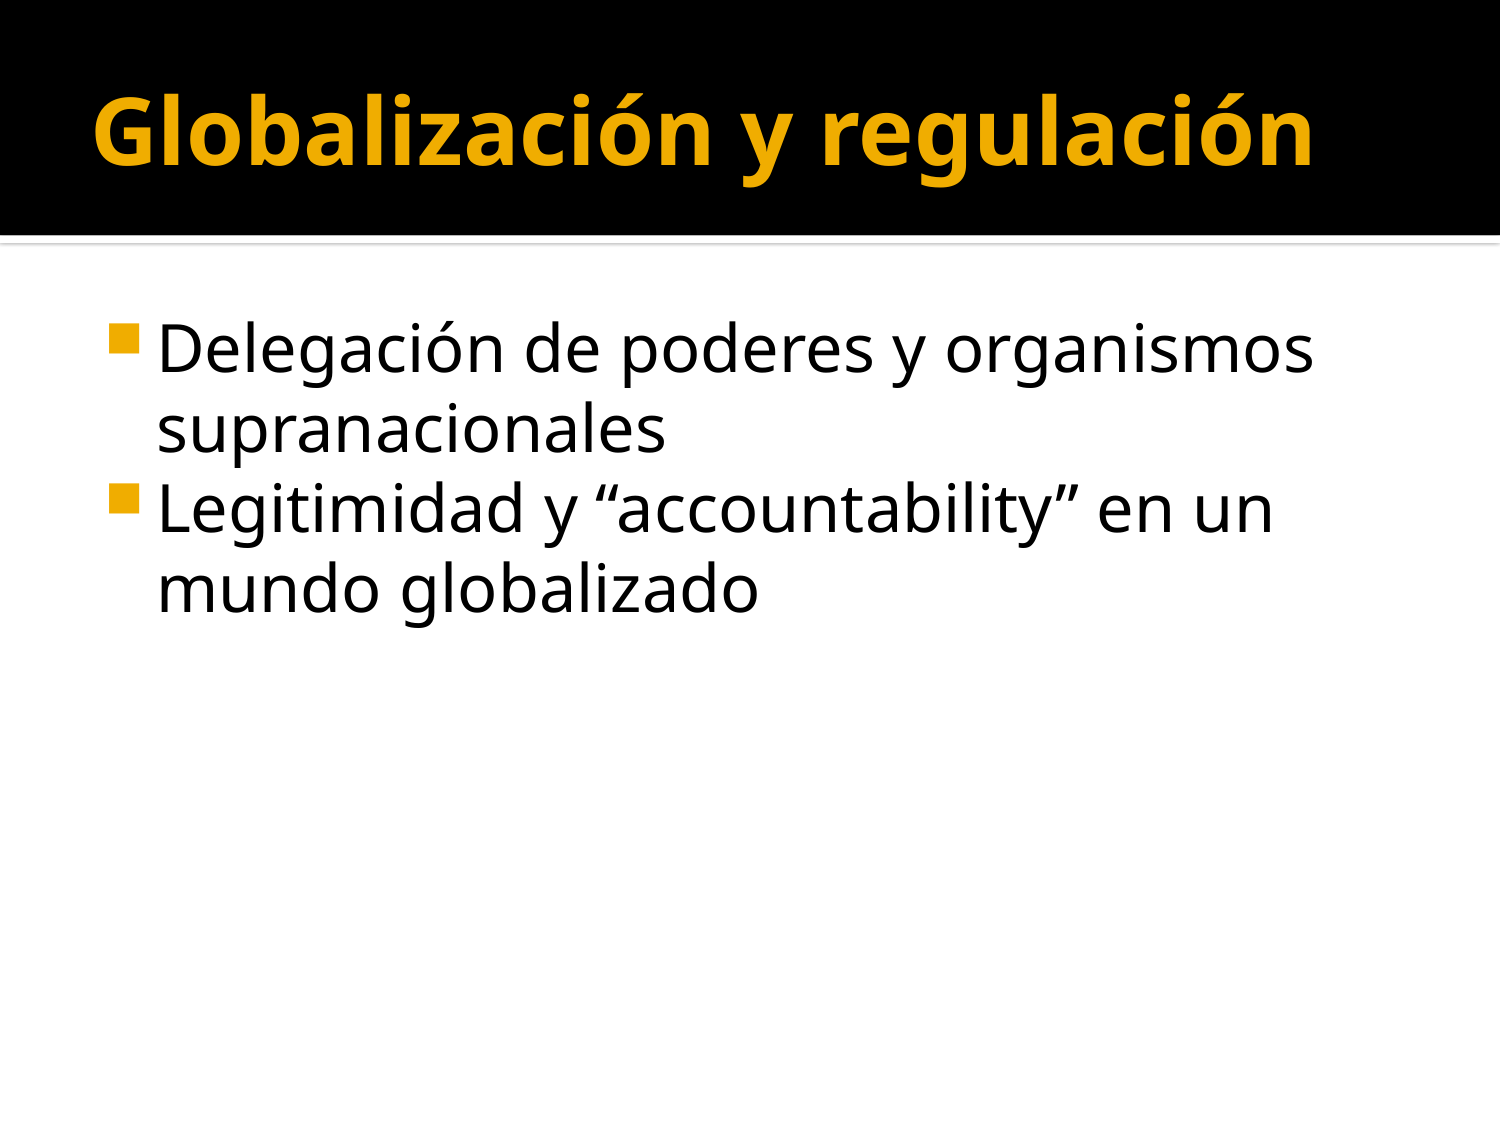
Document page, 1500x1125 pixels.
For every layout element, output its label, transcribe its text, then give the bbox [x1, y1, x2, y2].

list Delegación de poderes y organismos supranacionales Legitimidad y “accountability” en un mundo globalizado [75, 291, 1425, 1050]
title Globalización y regulación [75, 25, 1425, 231]
